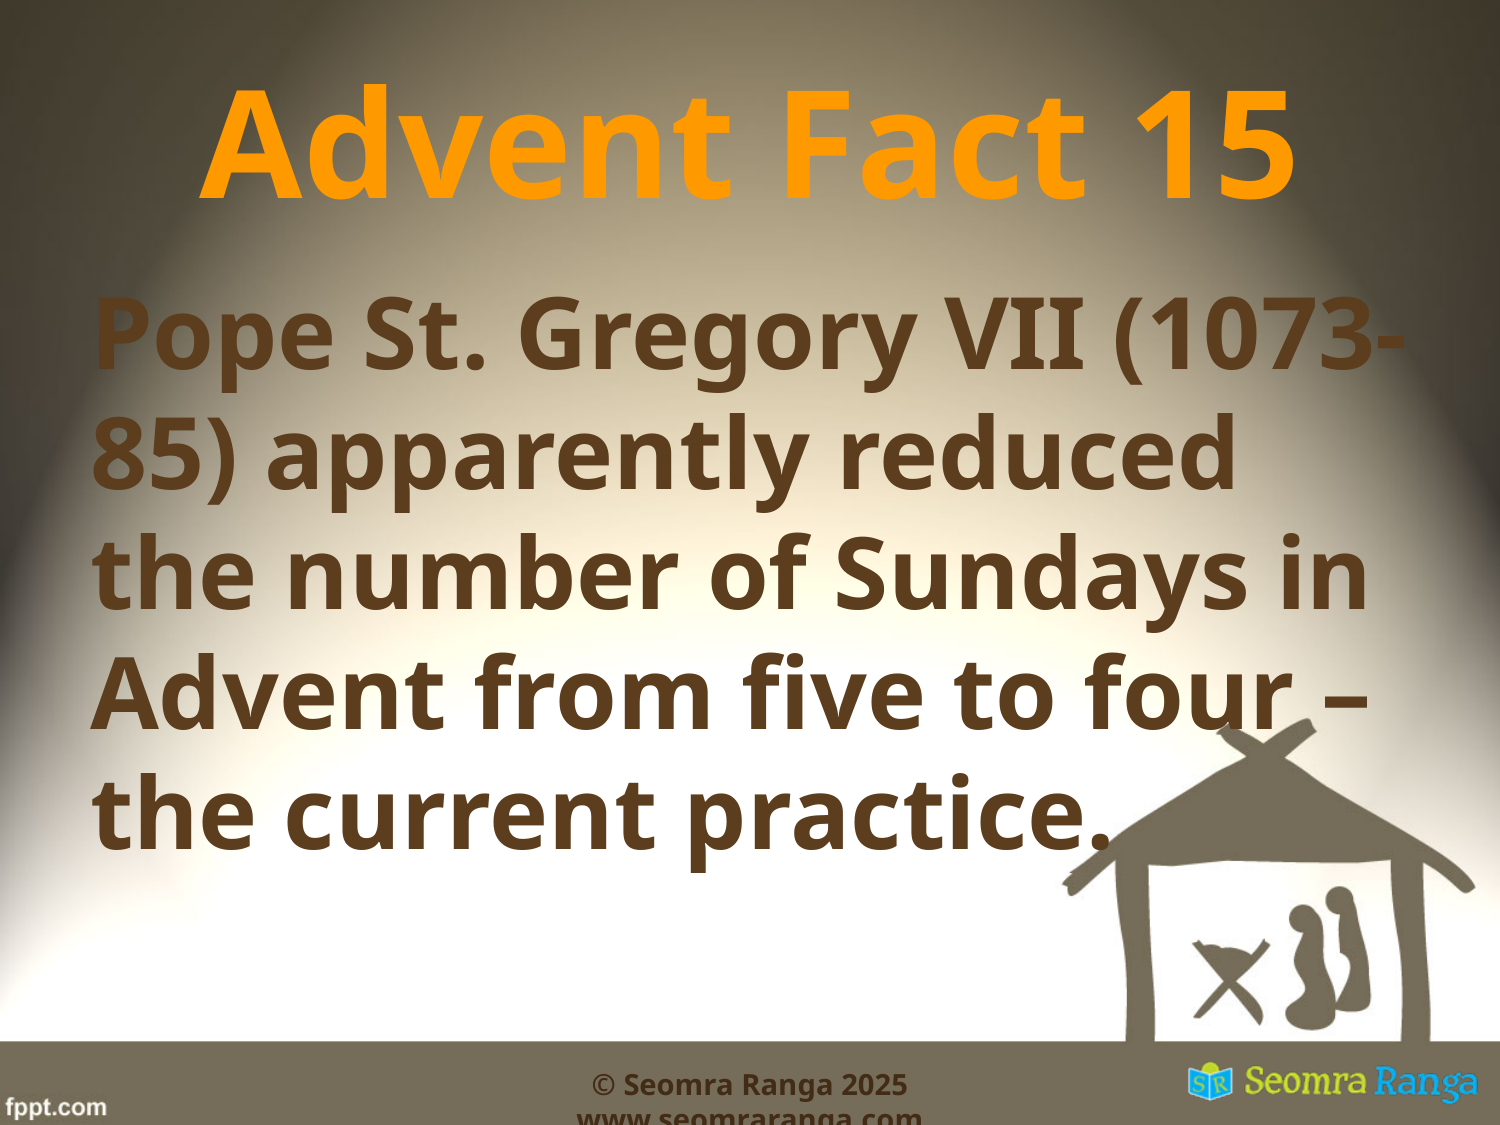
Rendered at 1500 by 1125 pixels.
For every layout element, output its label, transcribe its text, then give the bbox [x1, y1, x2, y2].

list Pope St. Gregory VII (1073-85) apparently reduced the number of Sundays in Advent from five to four – the current practice. [75, 262, 1425, 1005]
text_box © Seomra Ranga 2025 www.seomraranga.com [401, 1058, 1099, 1125]
picture [0, 0, 1500, 1125]
title Advent Fact 15 [75, 45, 1425, 233]
